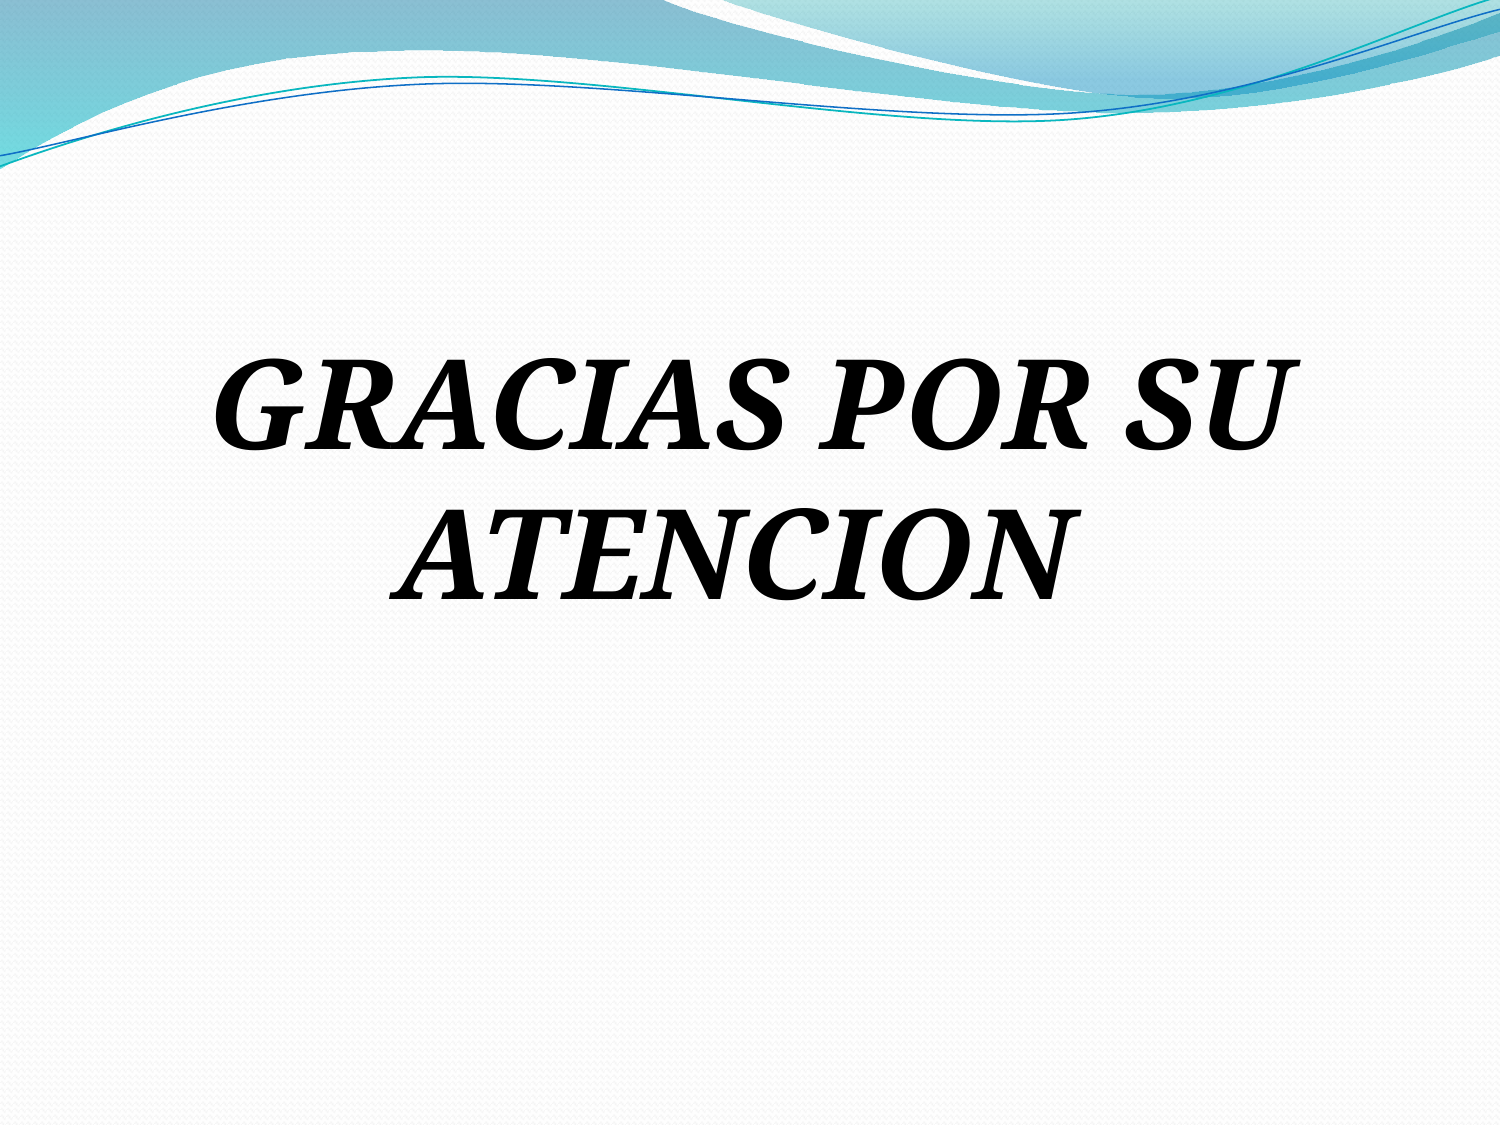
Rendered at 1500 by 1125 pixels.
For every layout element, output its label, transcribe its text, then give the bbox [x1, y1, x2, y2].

list GRACIAS POR SU ATENCION [75, 317, 1425, 1038]
